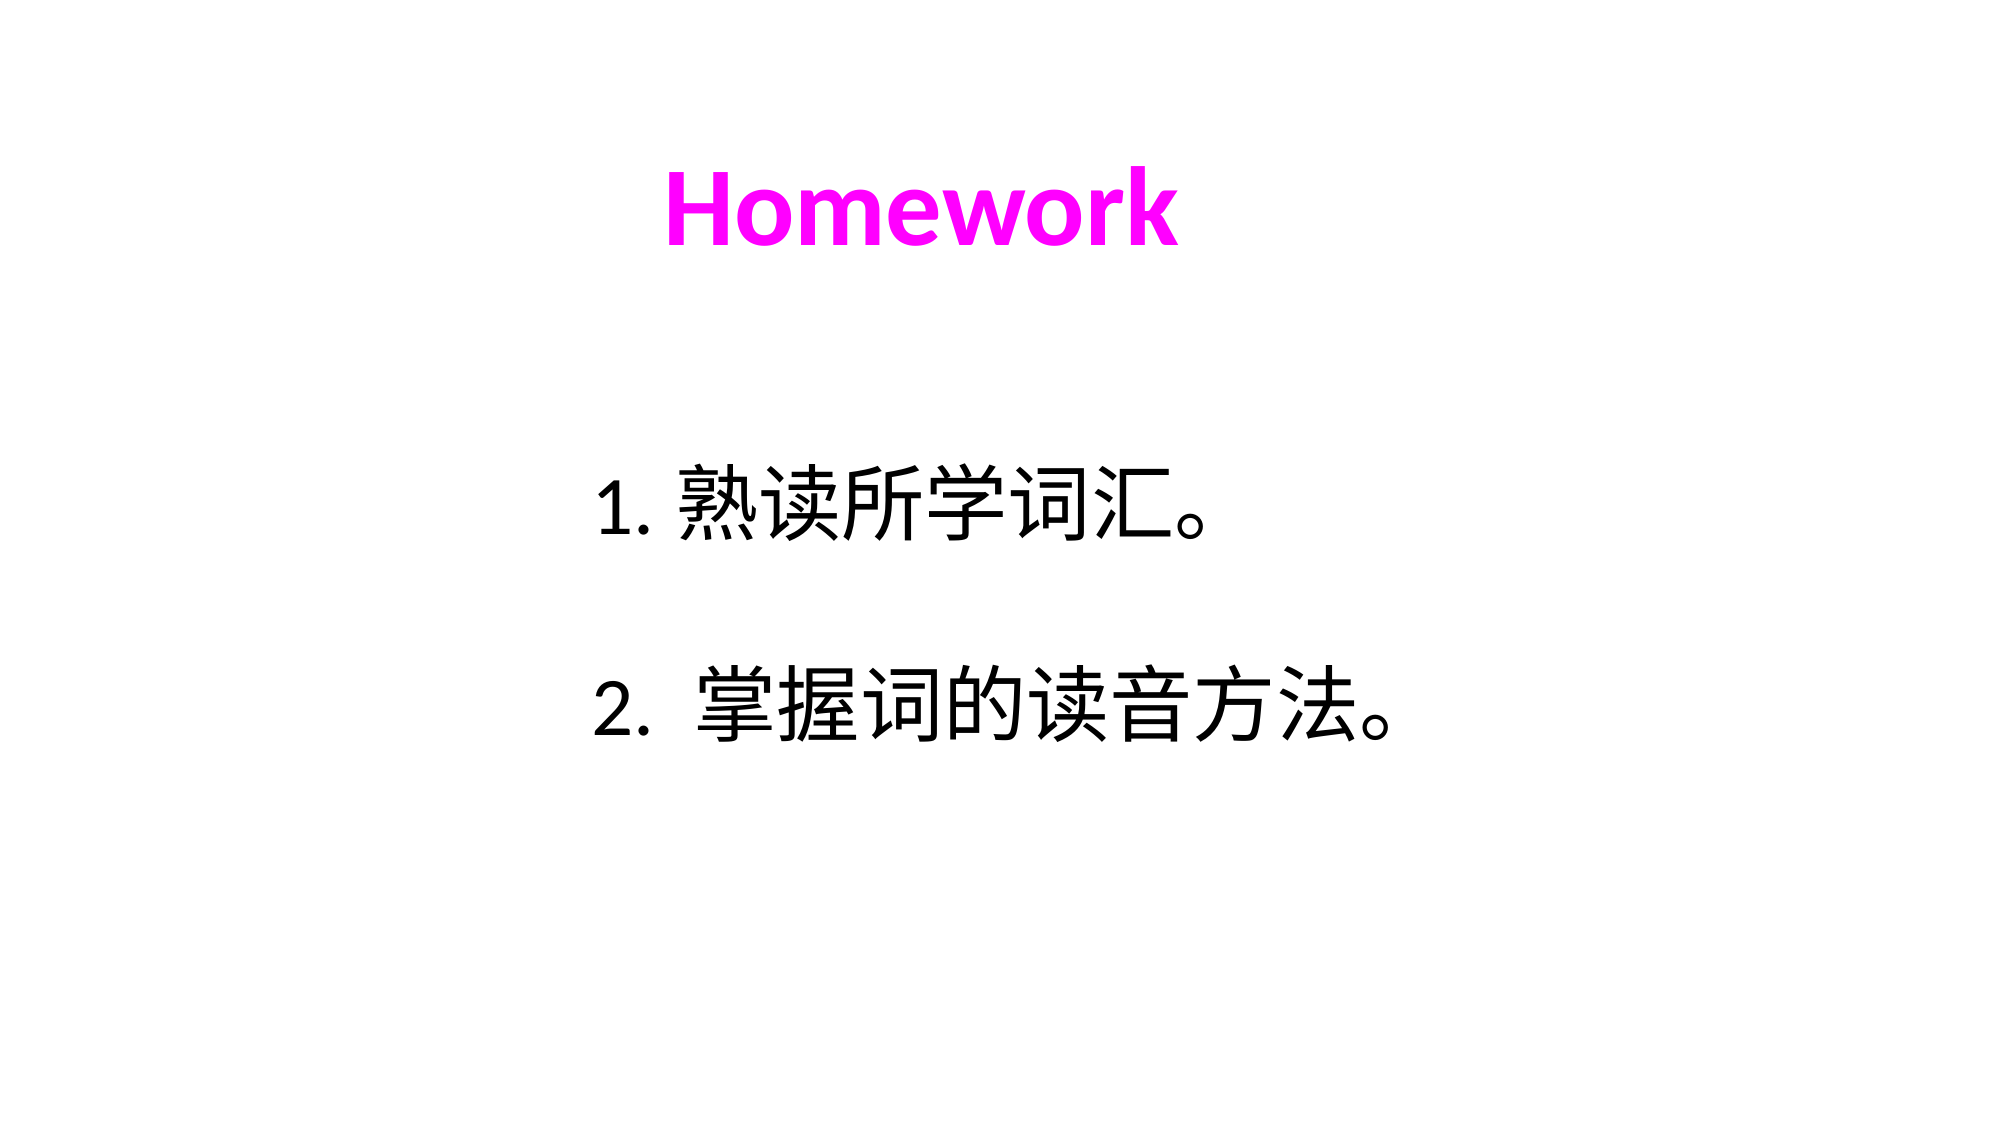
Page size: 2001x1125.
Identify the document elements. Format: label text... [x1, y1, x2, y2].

text_box 1.熟读所学词汇。 2. 掌握词的读音方法。 [577, 444, 1458, 759]
text_box Homework [648, 125, 1221, 276]
